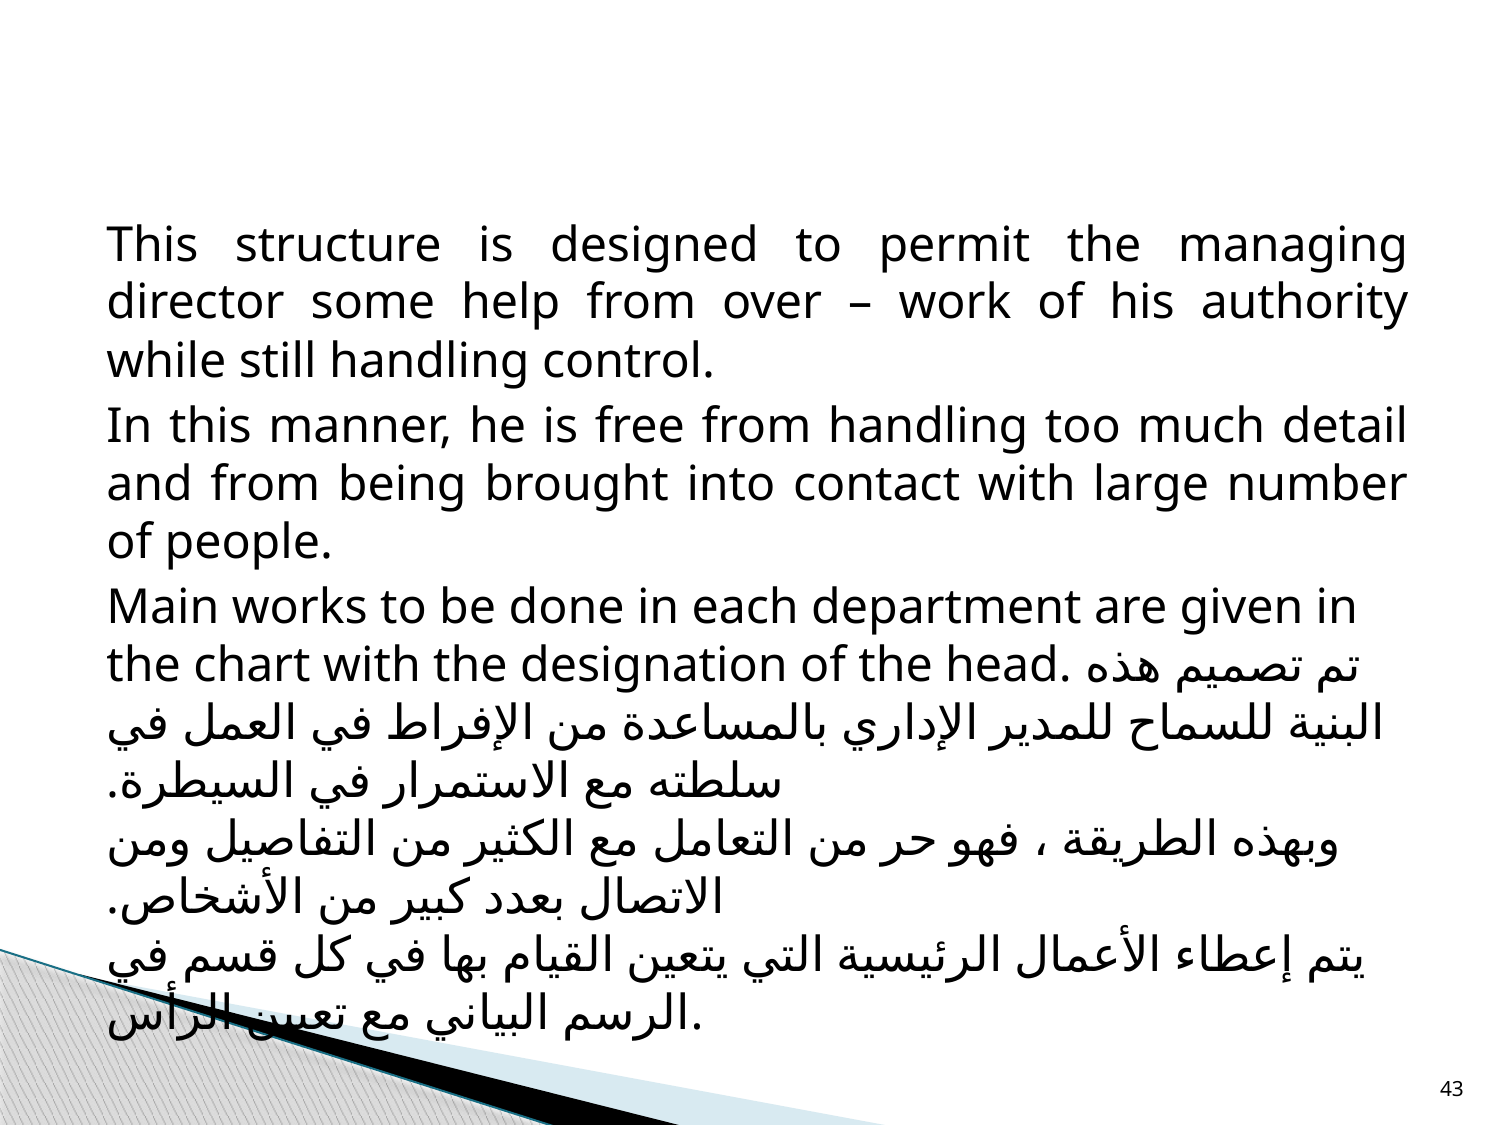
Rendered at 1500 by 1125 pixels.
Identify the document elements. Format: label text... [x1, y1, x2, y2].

slide_number 43 [1418, 1051, 1479, 1112]
list This structure is designed to permit the managing director some help from over – work of his authority while still handling control. In this manner, he is free from handling too much detail and from being brought into contact with large number of people. Main works to be done in each department are given in the chart with the designation of the head. تم تصميم هذه البنية للسماح للمدير الإداري بالمساعدة من الإفراط في العمل في سلطته مع الاستمرار في السيطرة. وبهذه الطريقة ، فهو حر من التعامل مع الكثير من التفاصيل ومن الاتصال بعدد كبير من الأشخاص. يتم إعطاء الأعمال الرئيسية التي يتعين القيام بها في كل قسم في الرسم البياني مع تعيين الرأس. [75, 75, 1425, 1050]
